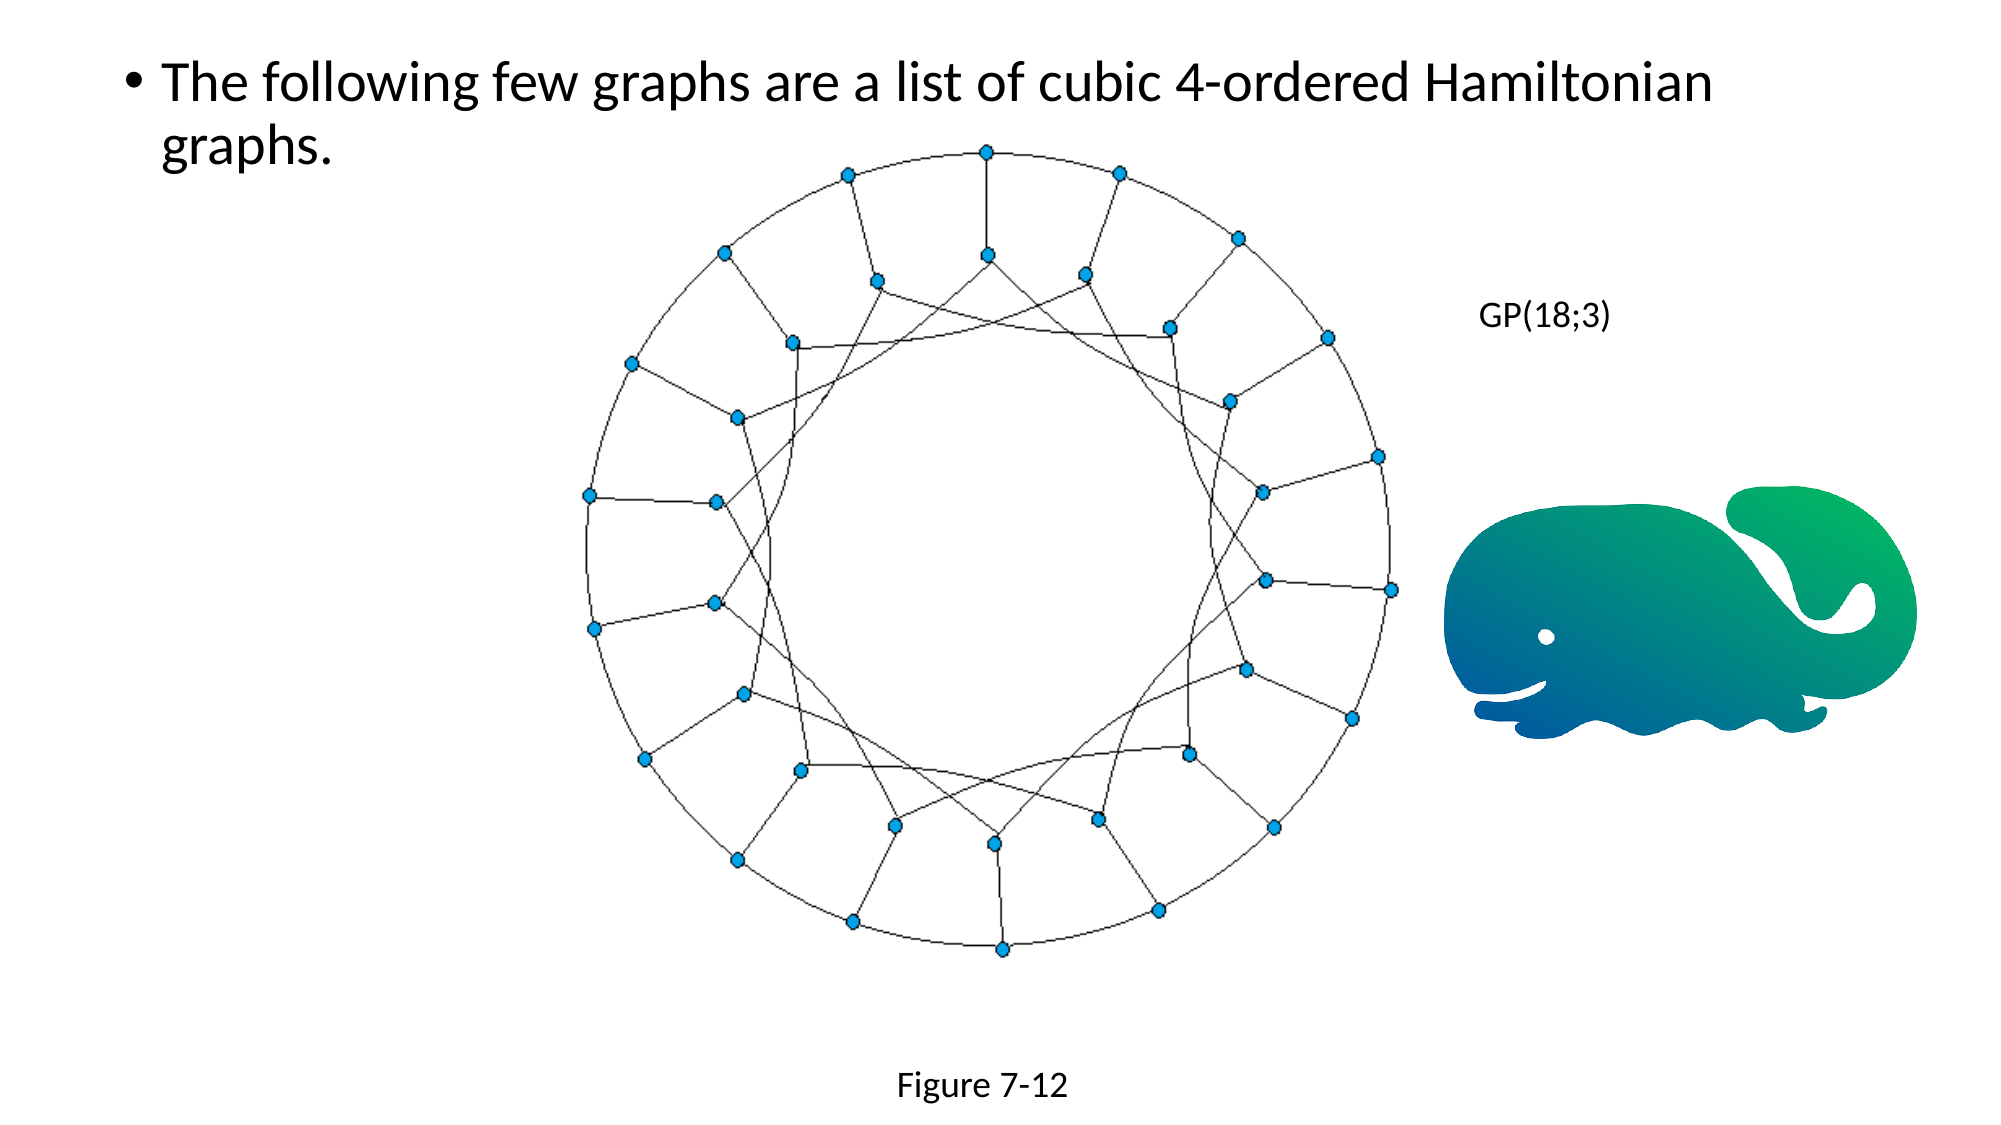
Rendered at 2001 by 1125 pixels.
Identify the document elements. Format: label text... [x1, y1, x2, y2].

text_box Figure 7-12 [882, 1052, 1084, 1113]
text_box GP(18;3) [1464, 282, 1627, 343]
picture [1444, 486, 1917, 739]
picture [555, 122, 1412, 971]
list The following few graphs are a list of cubic 4-ordered Hamiltonian graphs. [108, 44, 1834, 758]
